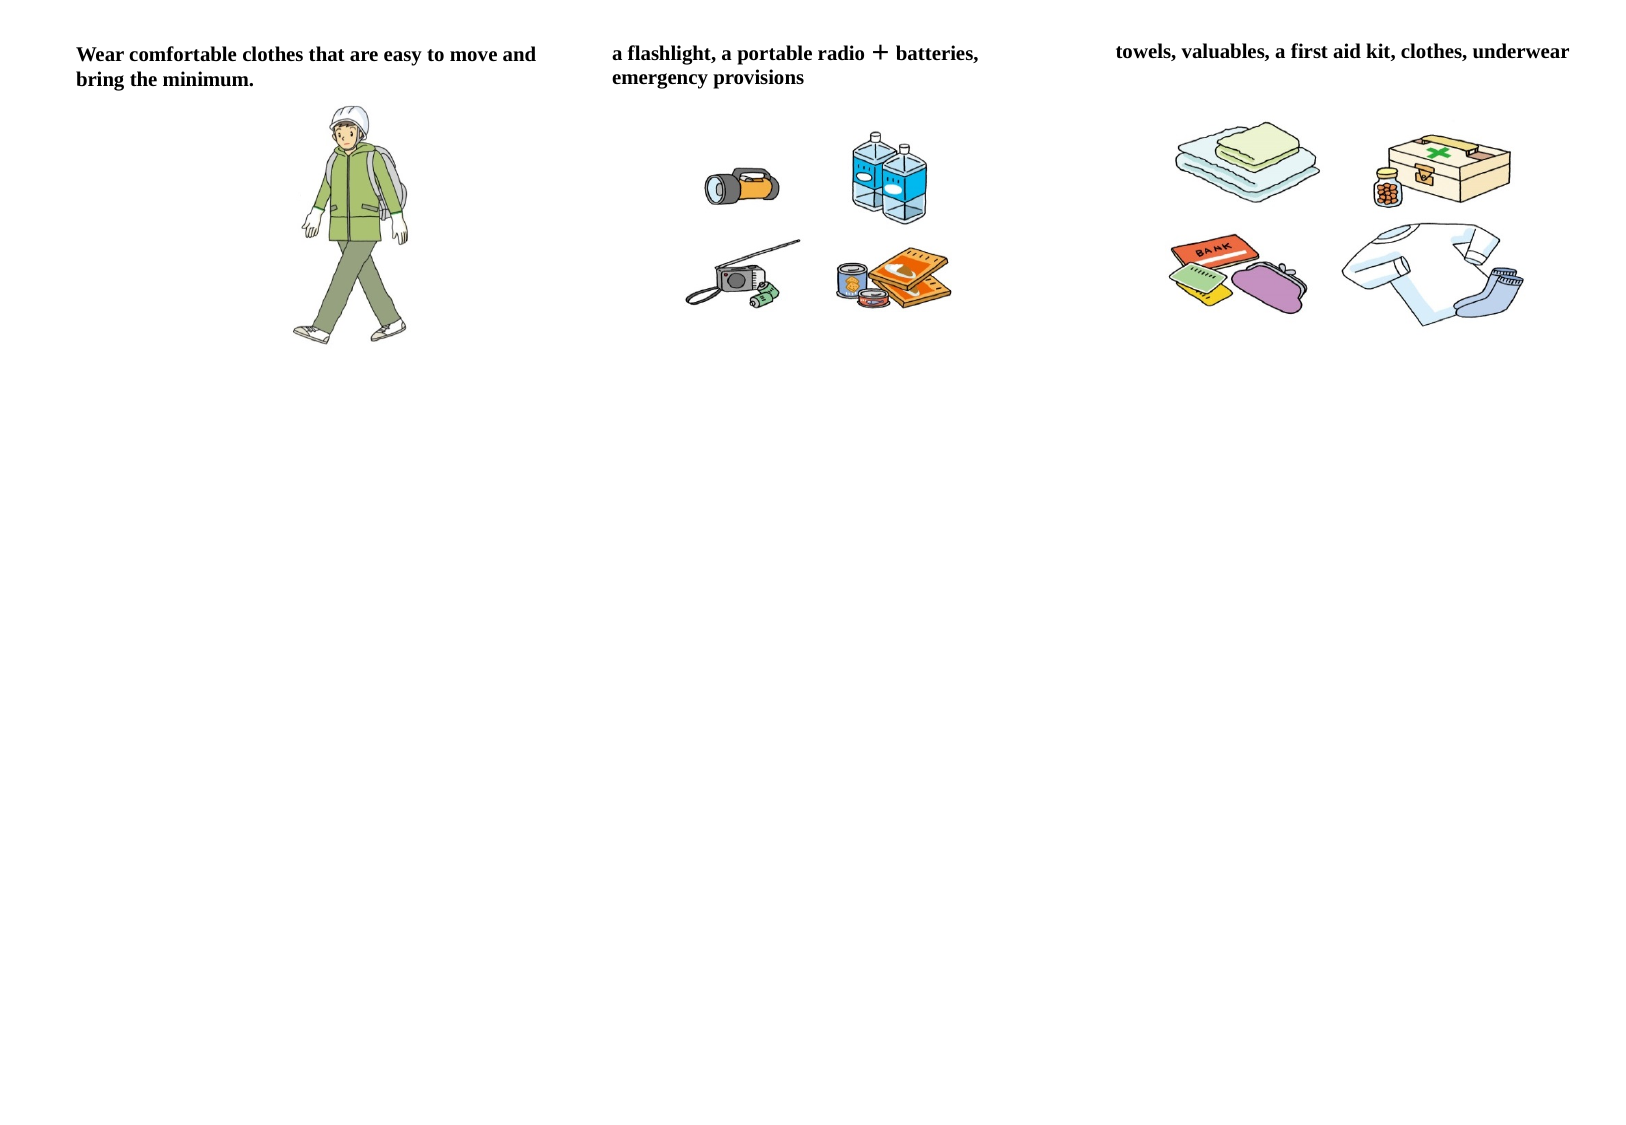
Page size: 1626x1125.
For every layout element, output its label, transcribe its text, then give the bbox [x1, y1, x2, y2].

text_box a flashlight, a portable radio＋batteries, emergency provisions [599, 37, 1089, 132]
text_box Wear comfortable clothes that are easy to move and bring the minimum. [63, 39, 553, 117]
picture [1154, 113, 1542, 348]
picture [279, 90, 425, 352]
picture [634, 113, 1027, 352]
text_box towels, valuables, a first aid kit, clothes, underwear [1103, 35, 1593, 130]
